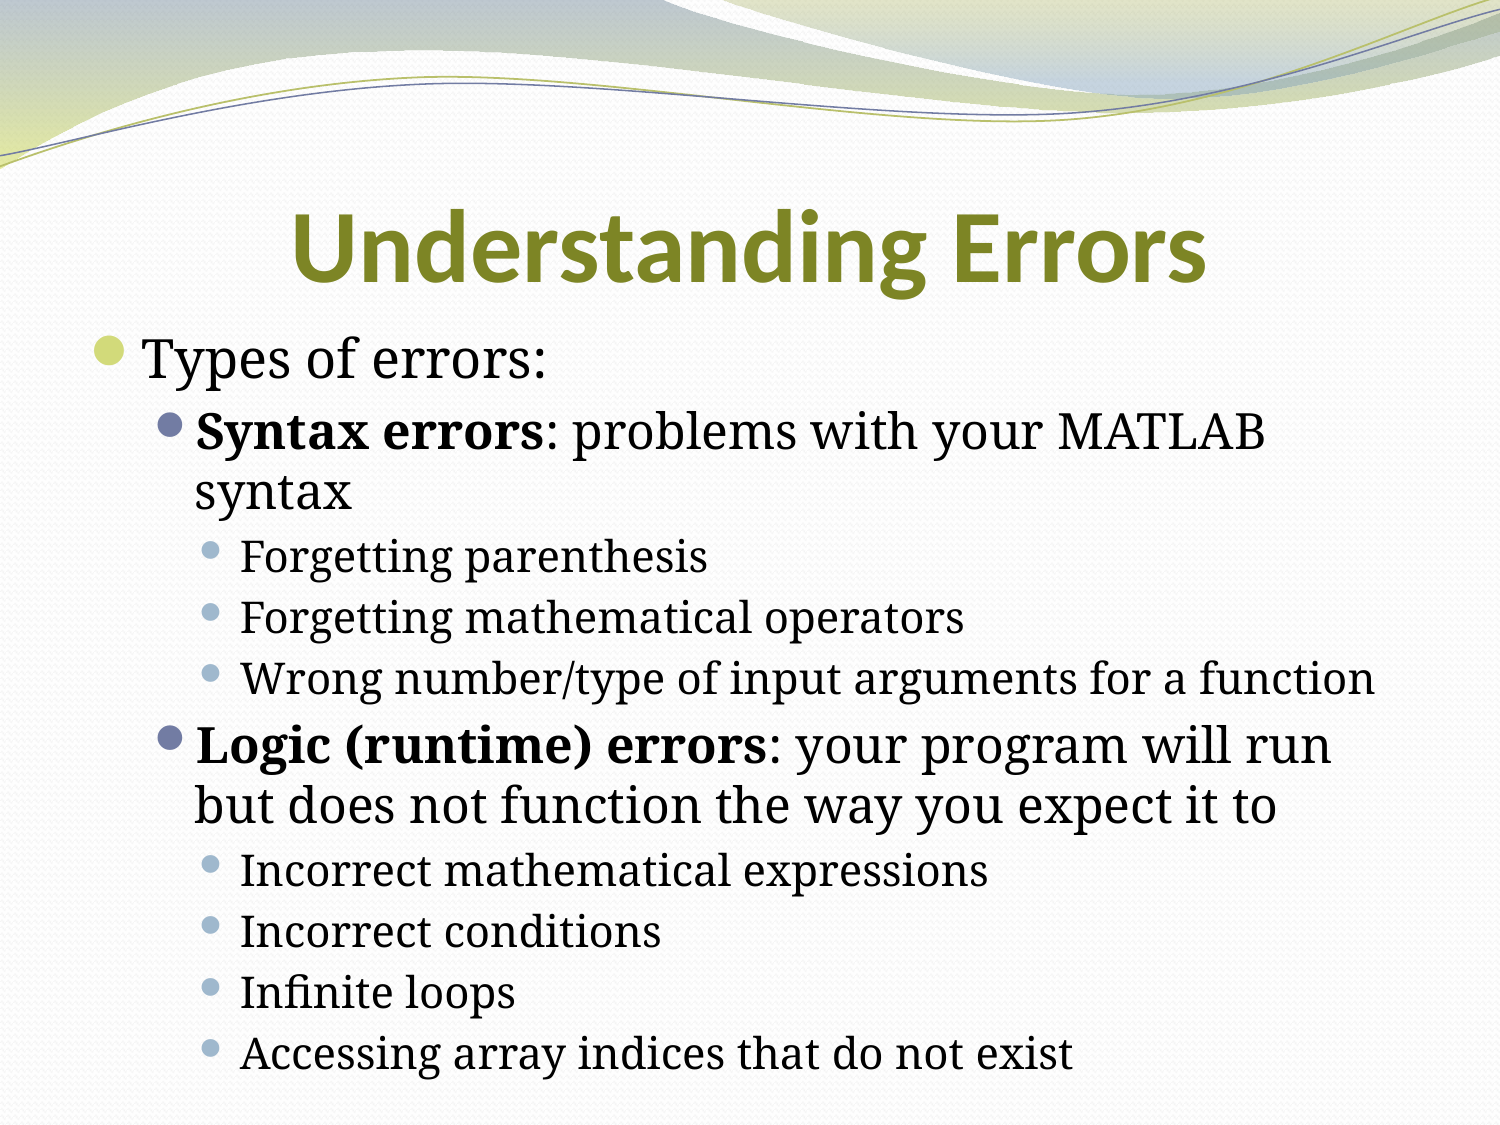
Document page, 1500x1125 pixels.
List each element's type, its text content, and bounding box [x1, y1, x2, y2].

list Types of errors: Syntax errors: problems with your MATLAB syntax Forgetting parenthesis Forgetting mathematical operators Wrong number/type of input arguments for a function Logic (runtime) errors: your program will run but does not function the way you expect it to Incorrect mathematical expressions Incorrect conditions Infinite loops Accessing array indices that do not exist [75, 317, 1425, 1100]
title Understanding Errors [75, 115, 1425, 303]
